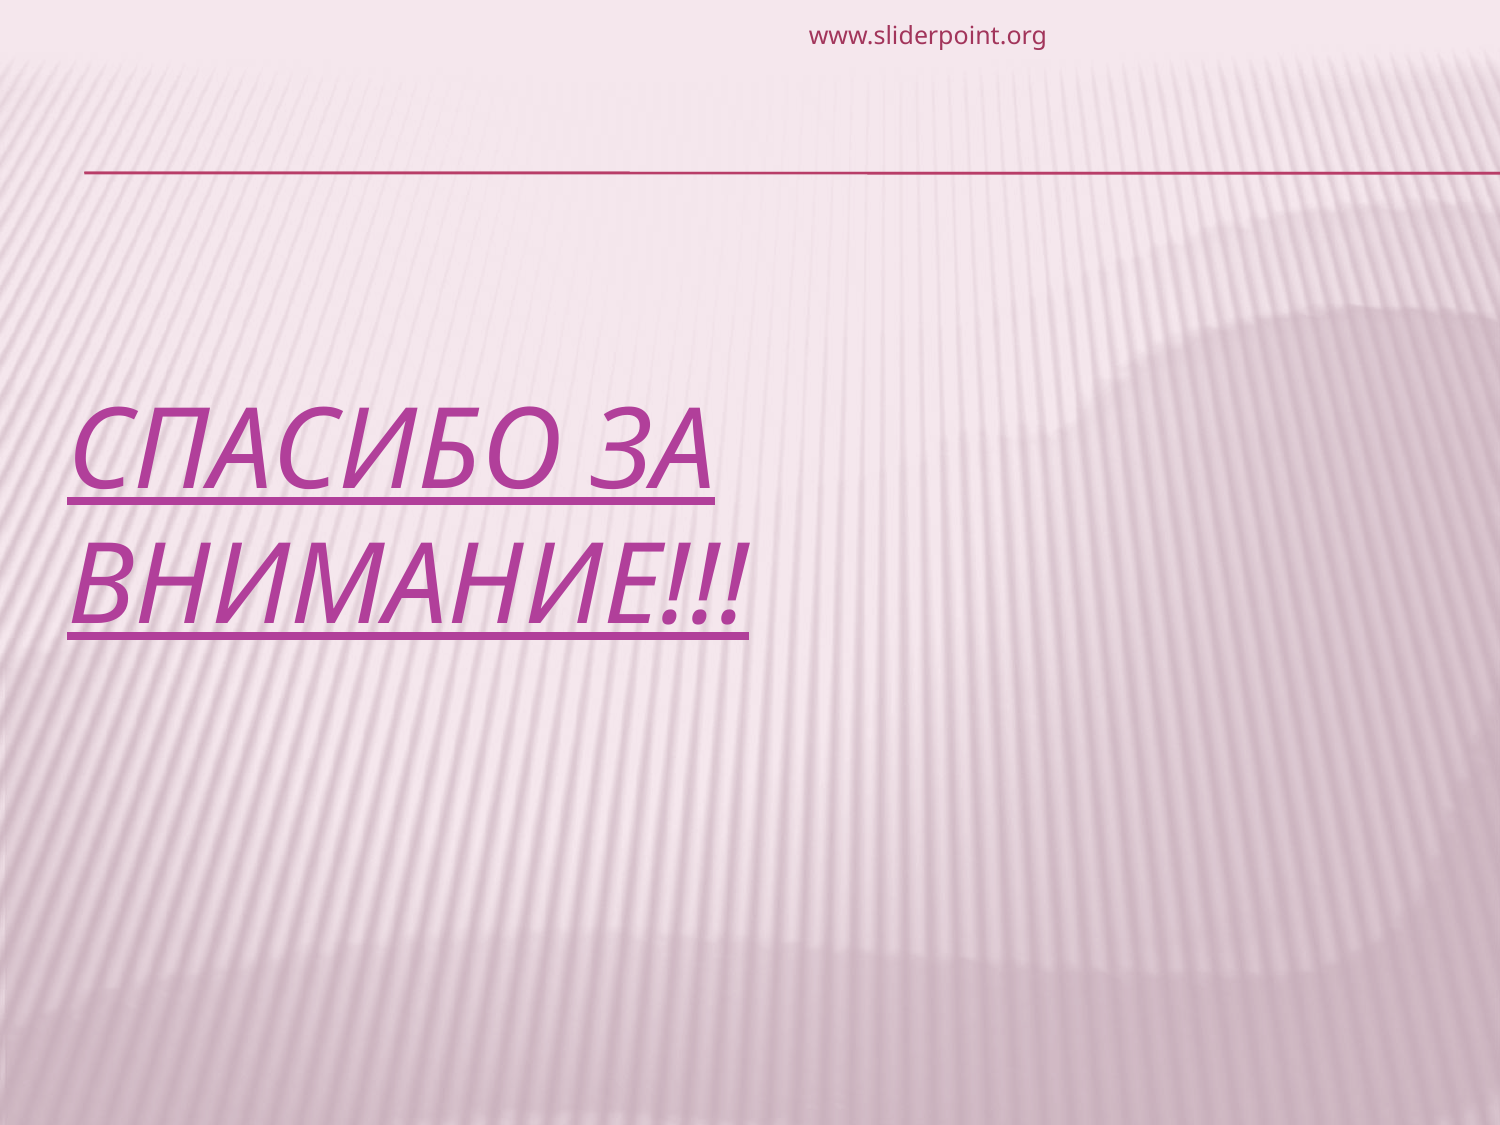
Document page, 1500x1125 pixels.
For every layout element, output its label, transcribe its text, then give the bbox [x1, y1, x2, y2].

footer www.sliderpoint.org [512, 12, 1063, 60]
title Спасибо за внимание!!! [52, 354, 1403, 668]
